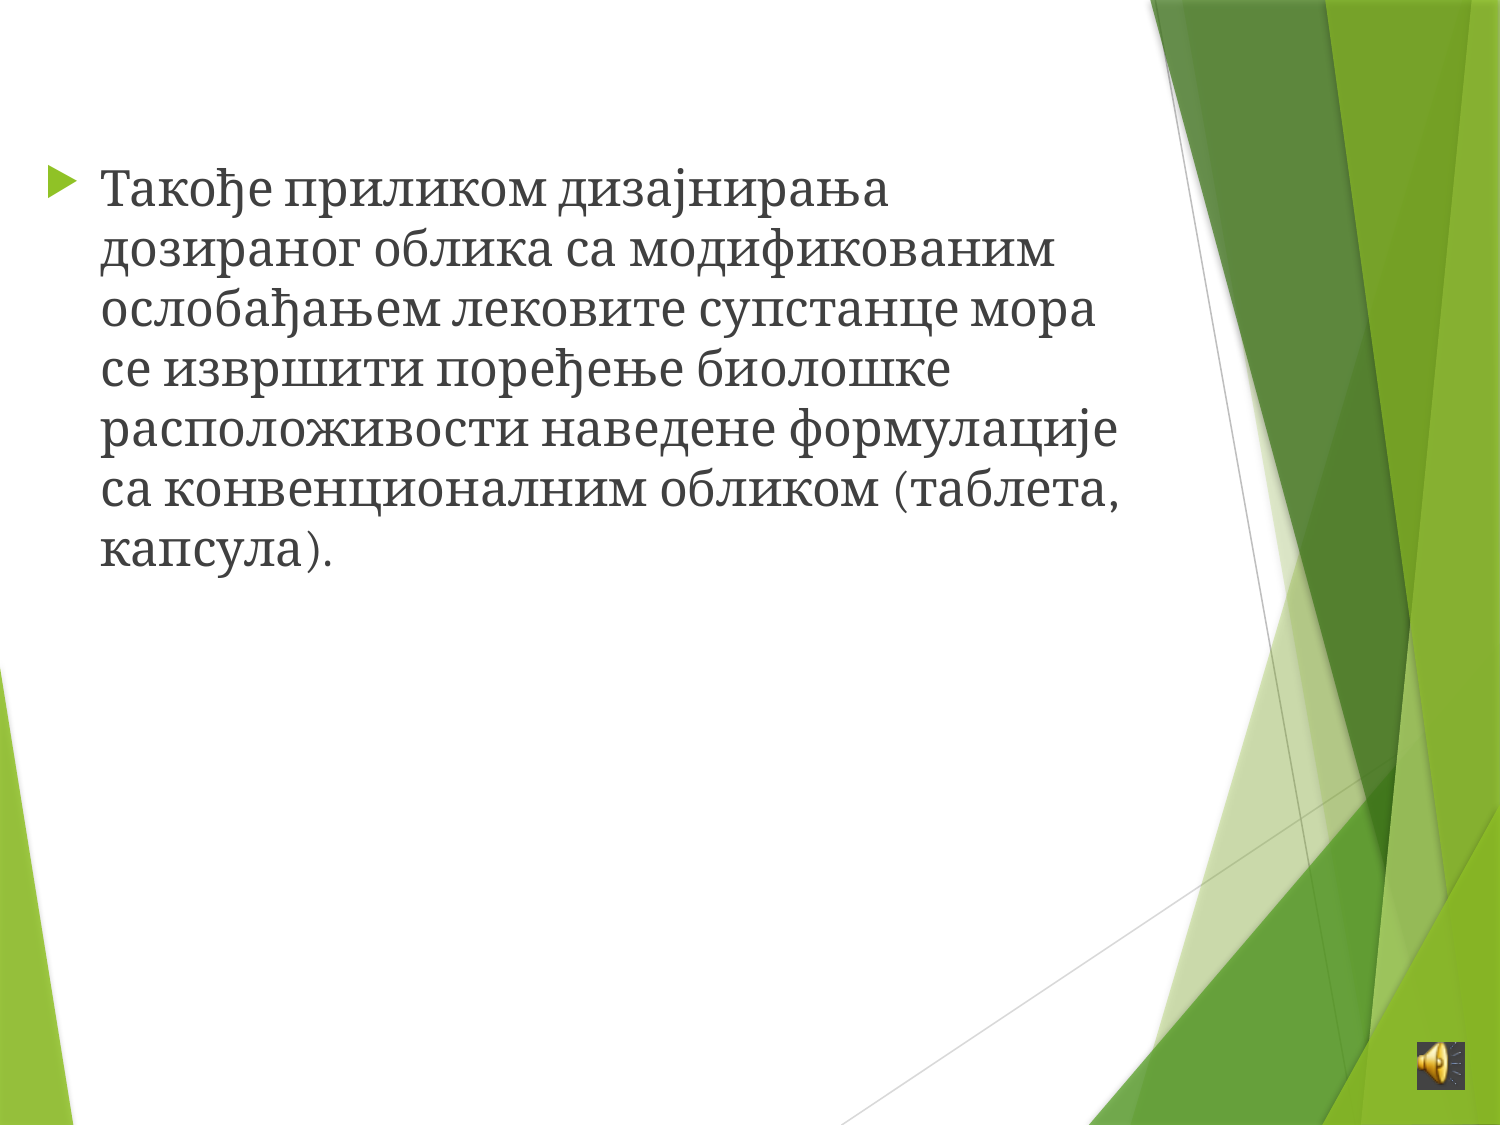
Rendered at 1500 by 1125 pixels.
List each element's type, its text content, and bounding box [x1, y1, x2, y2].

picture [1415, 1040, 1467, 1092]
list Такође приликом дизајнирања дозираног облика са модификованим ослобађањем лековите супстанце мора се извршити поређење биолошке расположивости наведене формулације са конвенционалним обликом (таблета, капсула). [29, 149, 1176, 1042]
